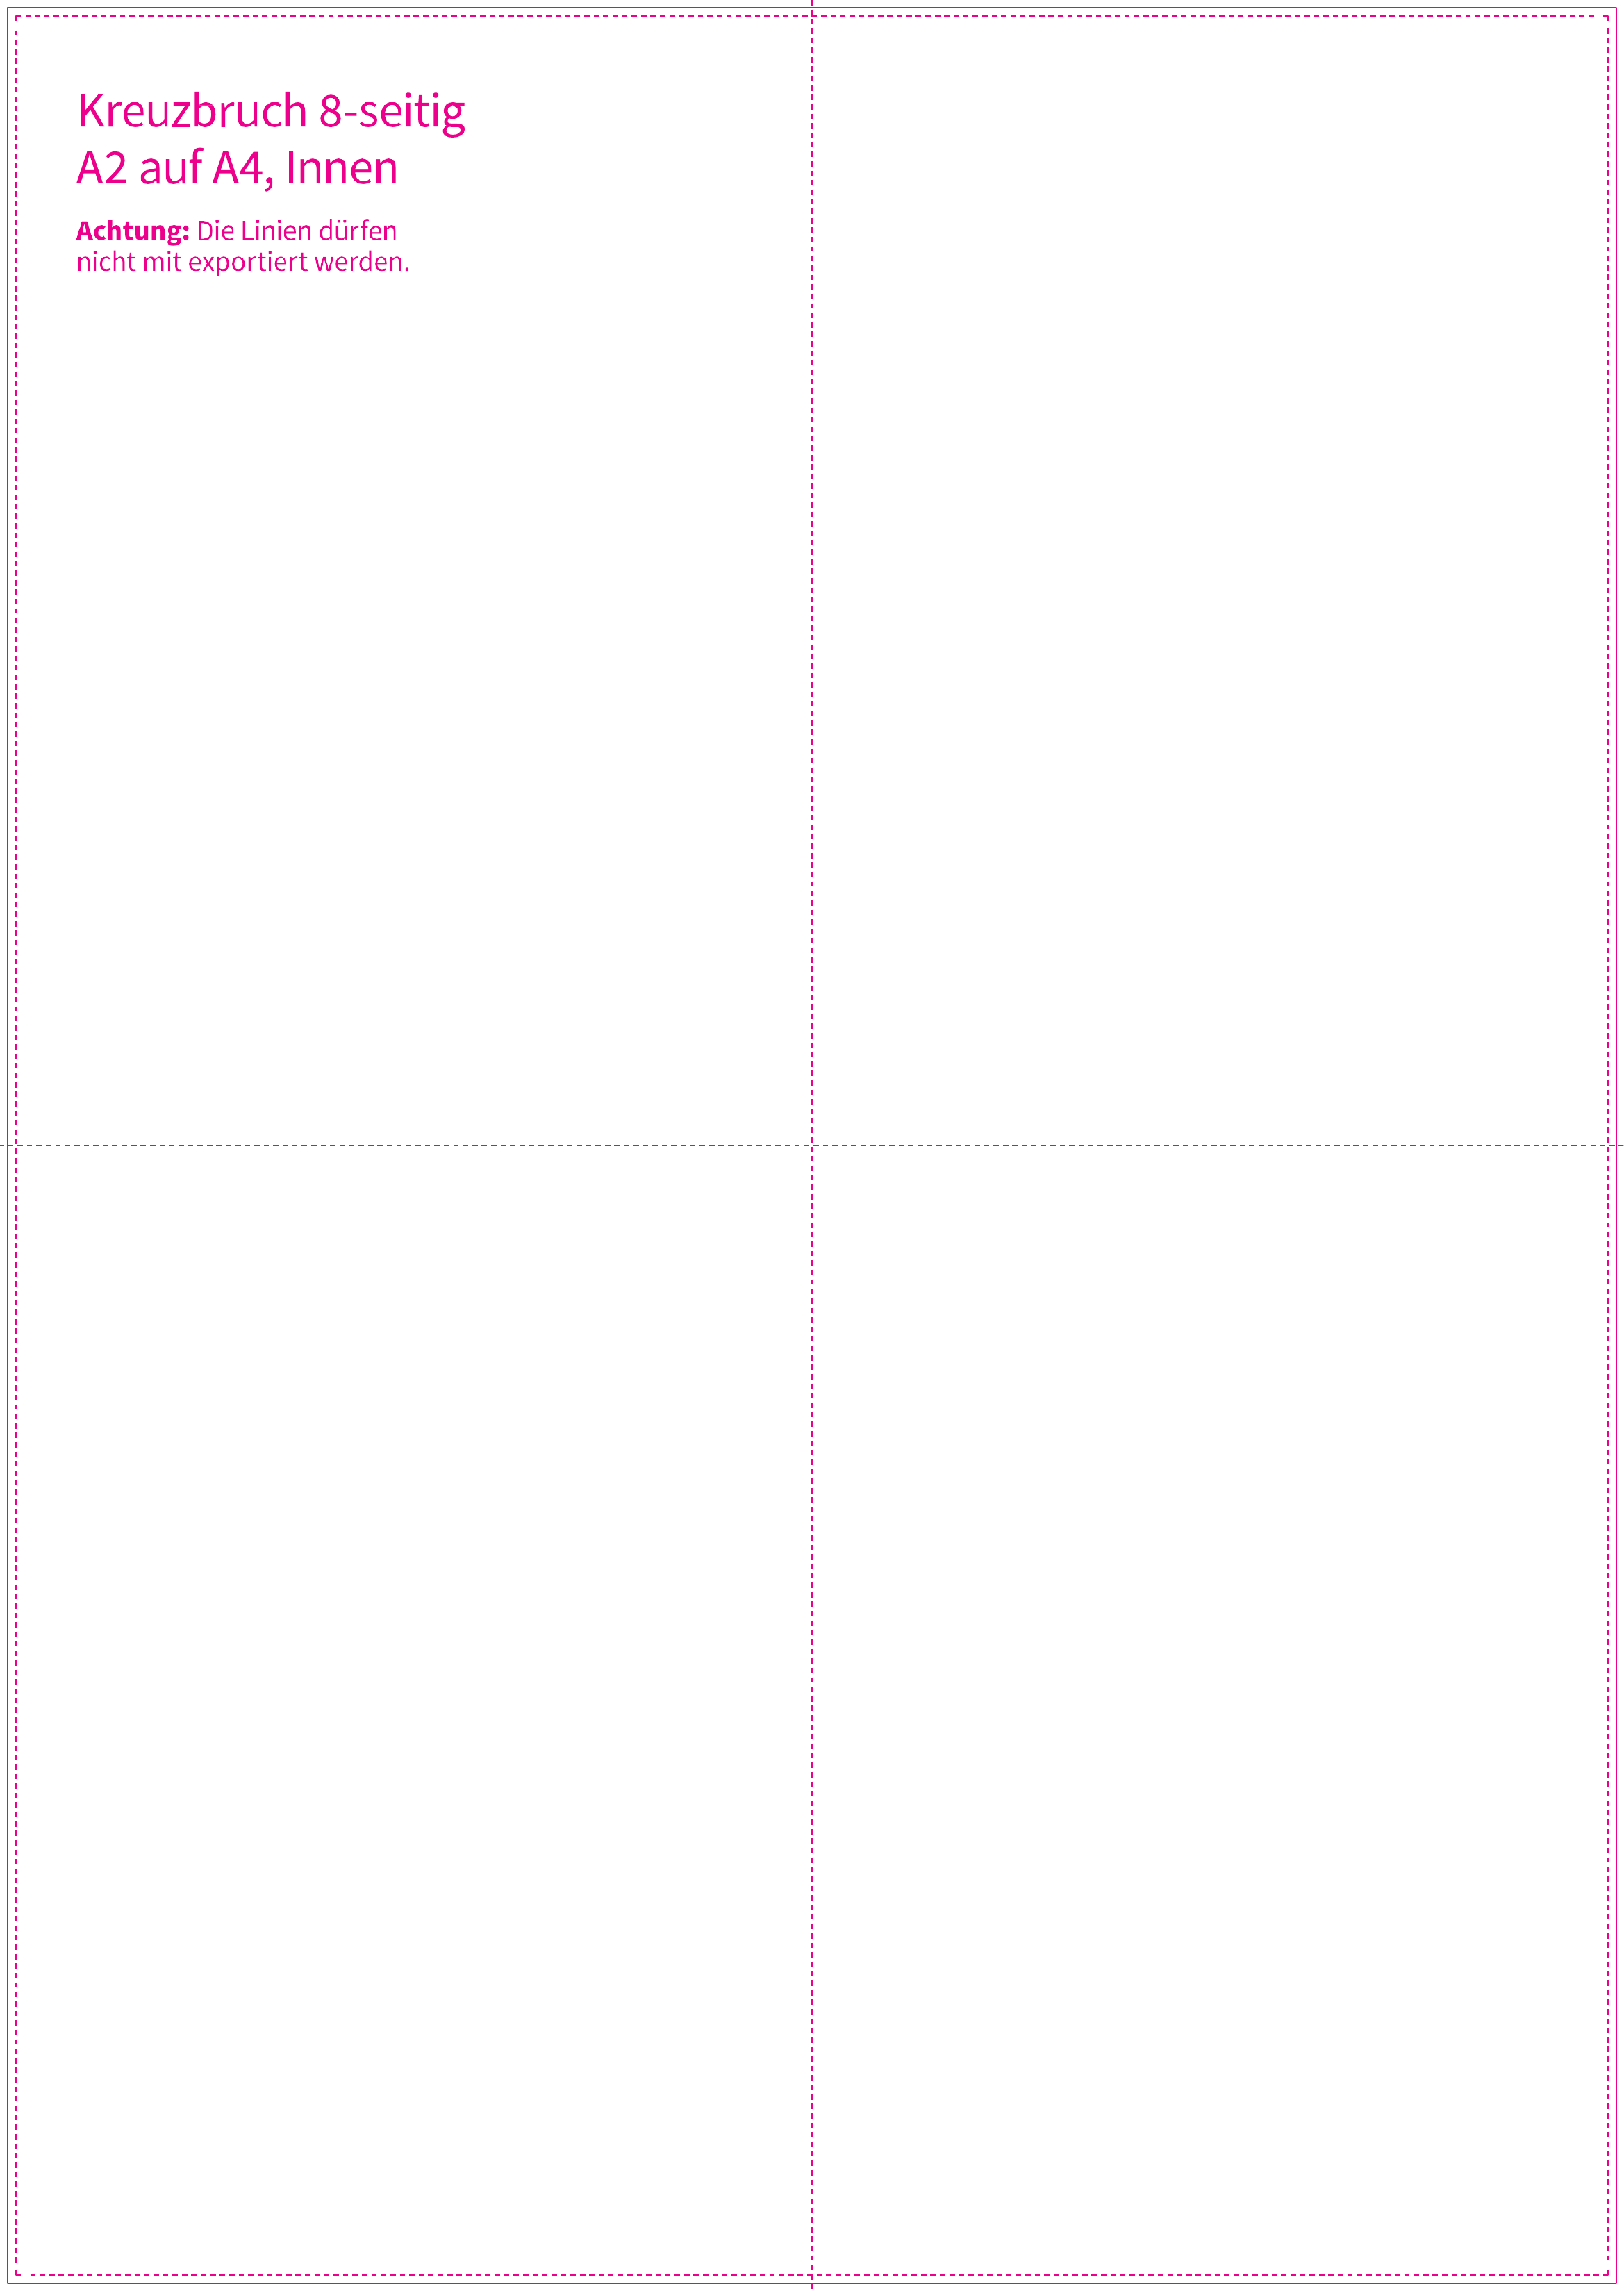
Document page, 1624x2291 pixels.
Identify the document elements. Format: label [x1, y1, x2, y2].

text_box [0, 0, 1624, 2291]
